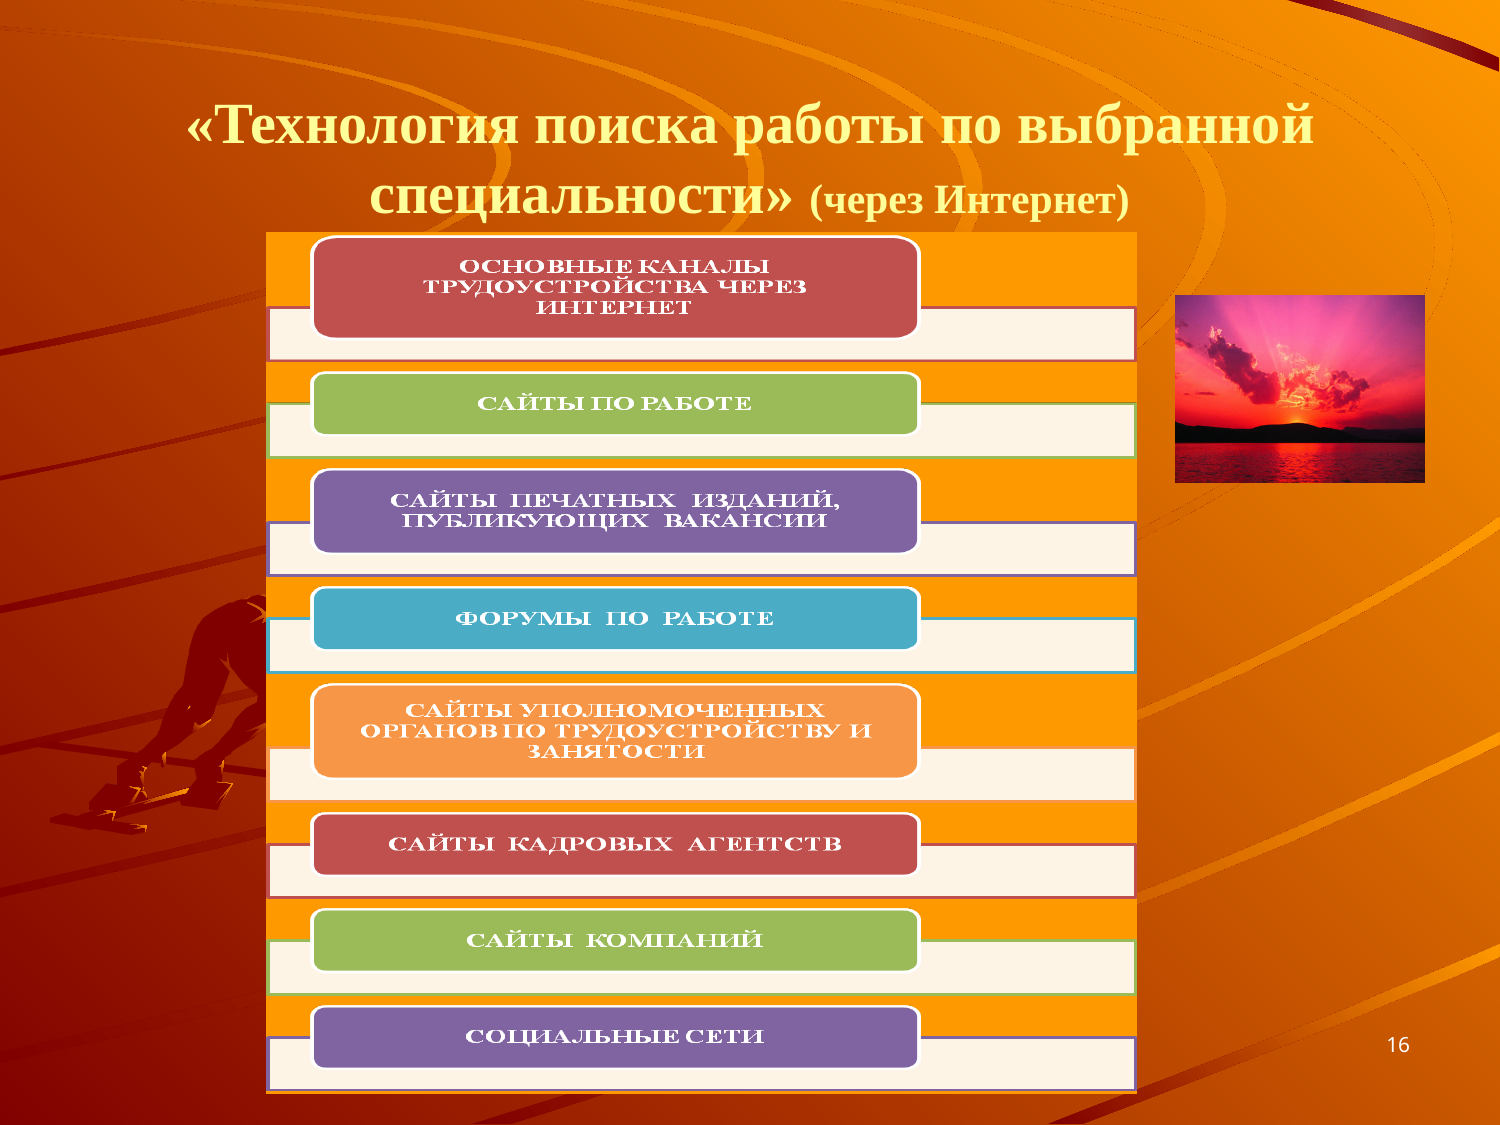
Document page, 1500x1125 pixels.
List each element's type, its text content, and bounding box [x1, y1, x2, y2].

title «Технология поиска работы по выбранной специальности» (через Интернет) [74, 25, 1426, 233]
slide_number 16 [1140, 1023, 1426, 1100]
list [265, 231, 1137, 1095]
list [1174, 295, 1426, 483]
